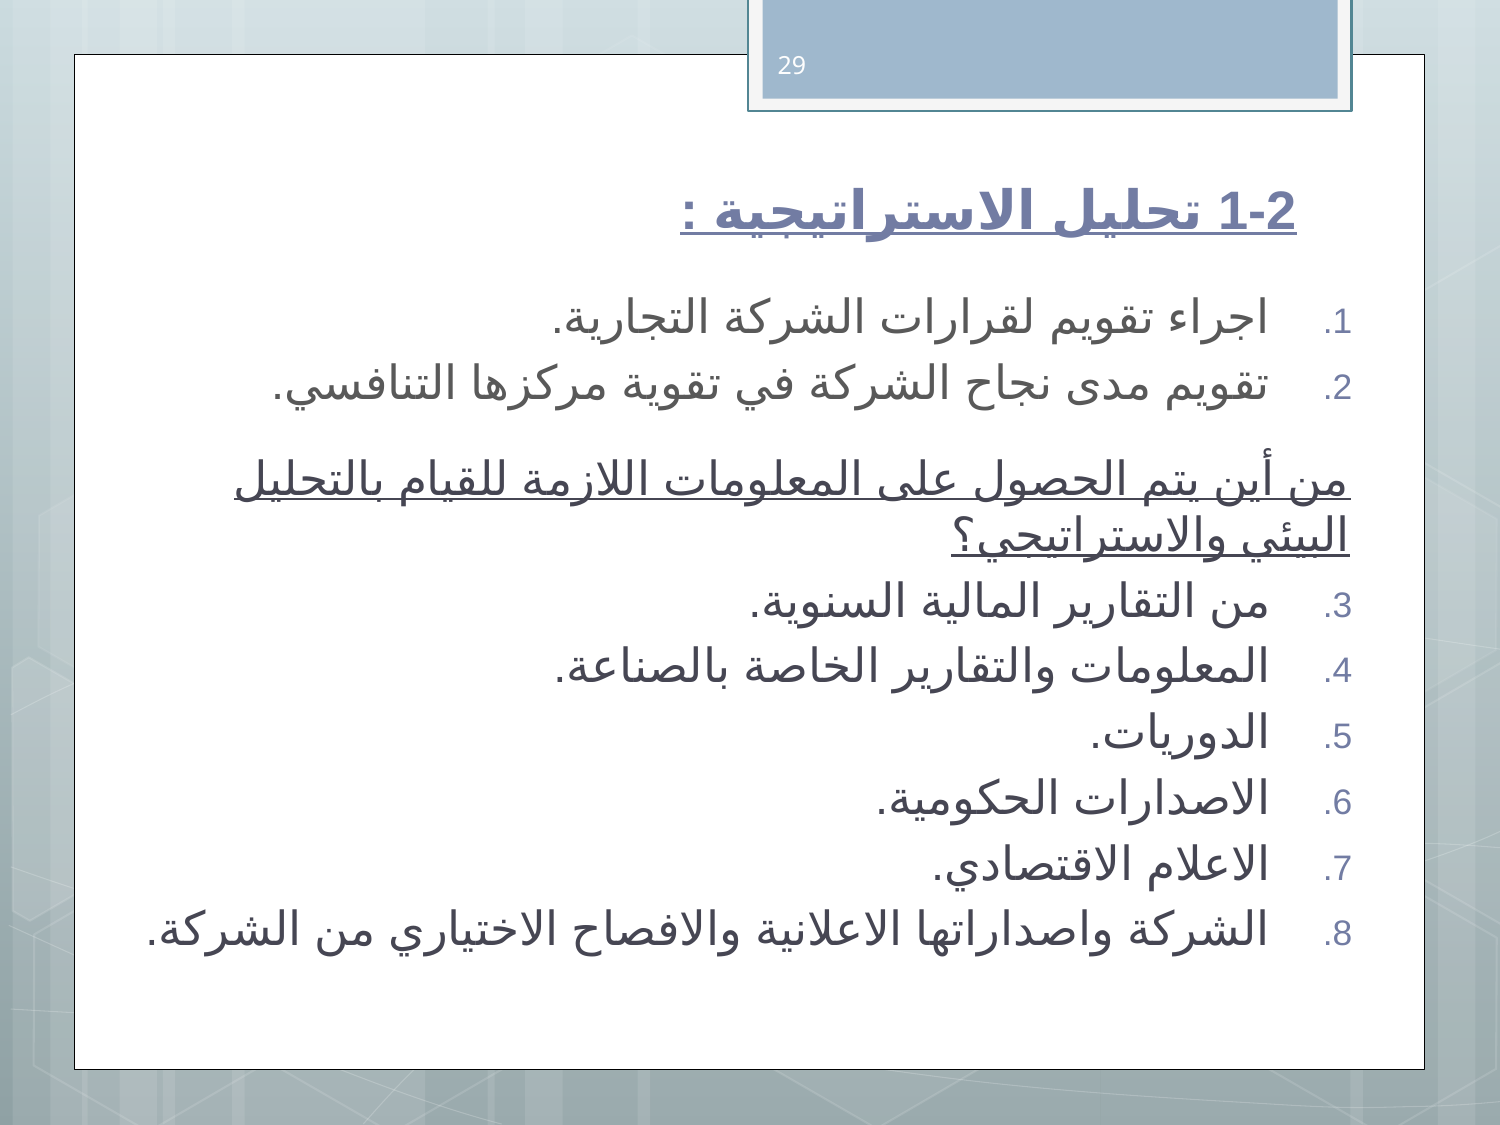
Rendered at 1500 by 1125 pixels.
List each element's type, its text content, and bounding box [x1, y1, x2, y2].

title 1-2 تحليل الاستراتيجية : [171, 149, 1324, 248]
slide_number 29 [762, 36, 982, 97]
list اجراء تقويم لقرارات الشركة التجارية. تقويم مدى نجاح الشركة في تقوية مركزها التنافسي. من أين يتم الحصول على المعلومات اللازمة للقيام بالتحليل البيئي والاستراتيجي؟ من التقارير المالية السنوية. المعلومات والتقارير الخاصة بالصناعة. الدوريات. الاصدارات الحكومية. الاعلام الاقتصادي. الشركة واصداراتها الاعلانية والافصاح الاختياري من الشركة. [112, 278, 1376, 1012]
